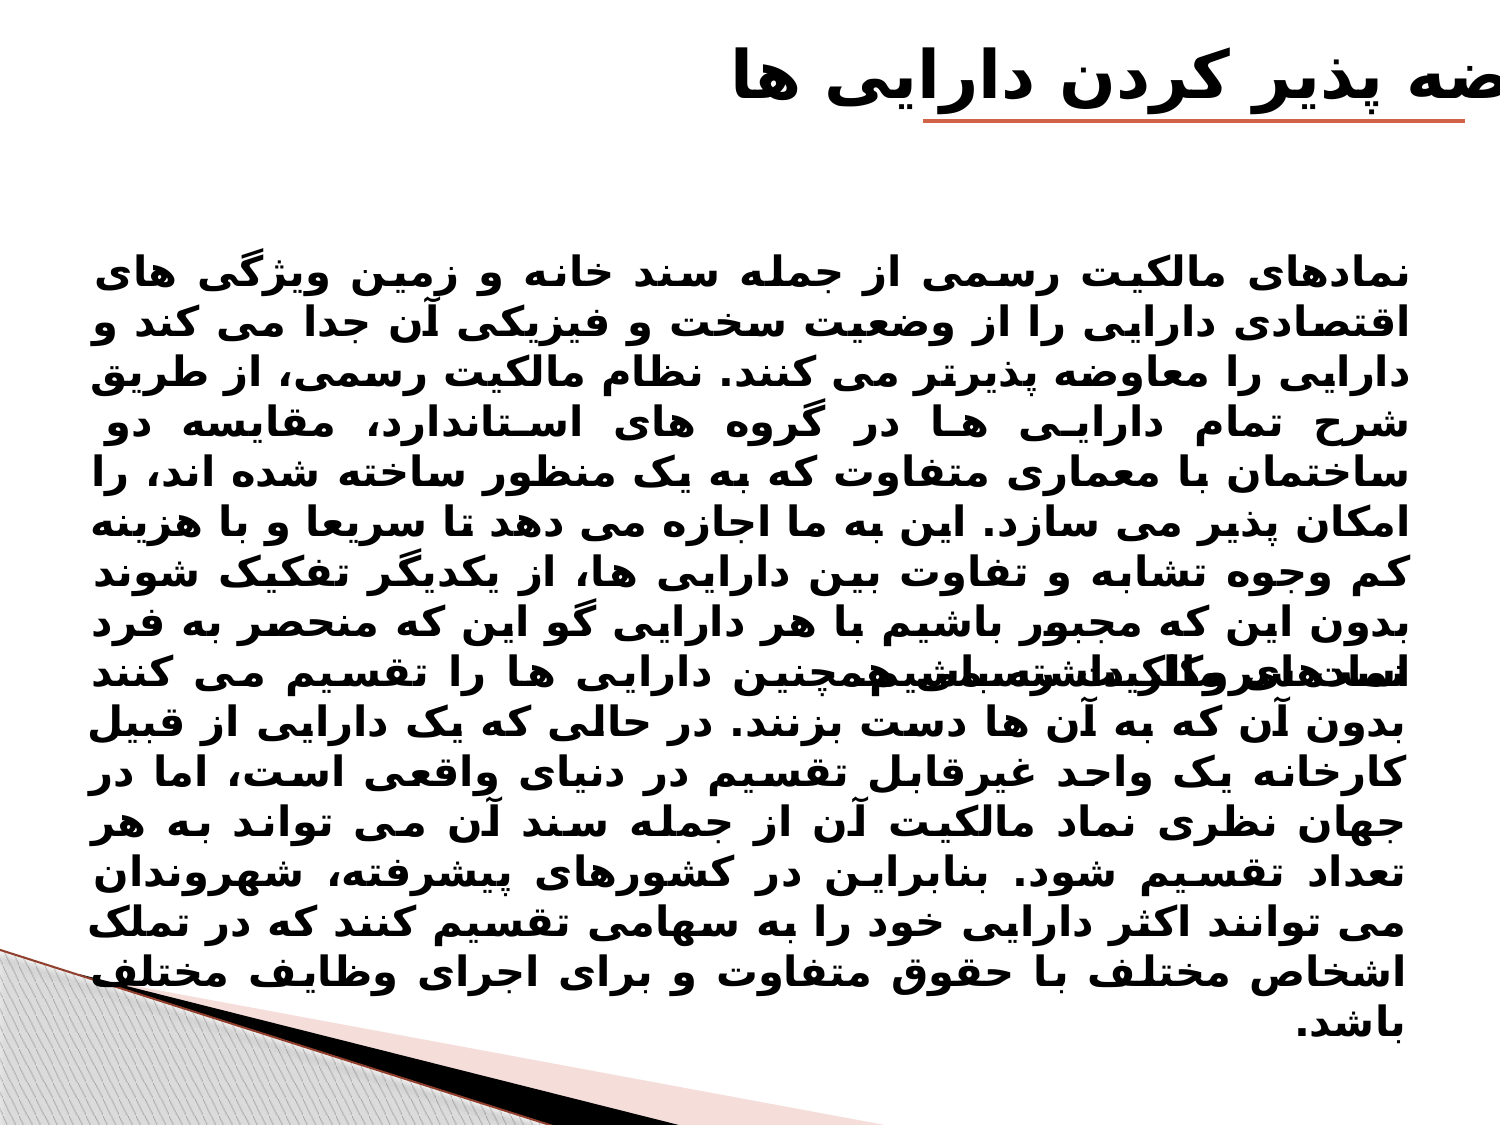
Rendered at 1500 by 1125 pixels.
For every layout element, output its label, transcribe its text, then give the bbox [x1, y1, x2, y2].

text_box نمادهای مالکیت رسمی همچنین دارایی ها را تقسیم می کنند بدون آن که به آن ها دست بزنند. در حالی که یک دارایی از قبیل کارخانه یک واحد غیرقابل تقسیم در دنیای واقعی است، اما در جهان نظری نماد مالکیت آن از جمله سند آن می تواند به هر تعداد تقسیم شود. بنابراین در کشورهای پیشرفته، شهروندان می توانند اکثر دارایی خود را به سهامی تقسیم کنند که در تملک اشخاص مختلف با حقوق متفاوت و برای اجرای وظایف مختلف باشد. [71, 637, 1422, 1053]
text_box نمادهای مالکیت رسمی از جمله سند خانه و زمین ویژگی های اقتصادی دارایی را از وضعیت سخت و فیزیکی آن جدا می کند و دارایی را معاوضه پذیرتر می کنند. نظام مالکیت رسمی، از طریق شرح تمام دارایی ها در گروه های استاندارد، مقایسه دو ساختمان با معماری متفاوت که به یک منظور ساخته شده اند، را امکان پذیر می سازد. این به ما اجازه می دهد تا سریعا و با هزینه کم وجوه تشابه و تفاوت بین دارایی ها، از یکدیگر تفکیک شوند بدون این که مجبور باشیم با هر دارایی گو این که منحصر به فرد است سروکار داشته باشیم. [75, 237, 1426, 703]
text_box معاوضه پذیر کردن دارایی ها [715, 24, 1500, 120]
